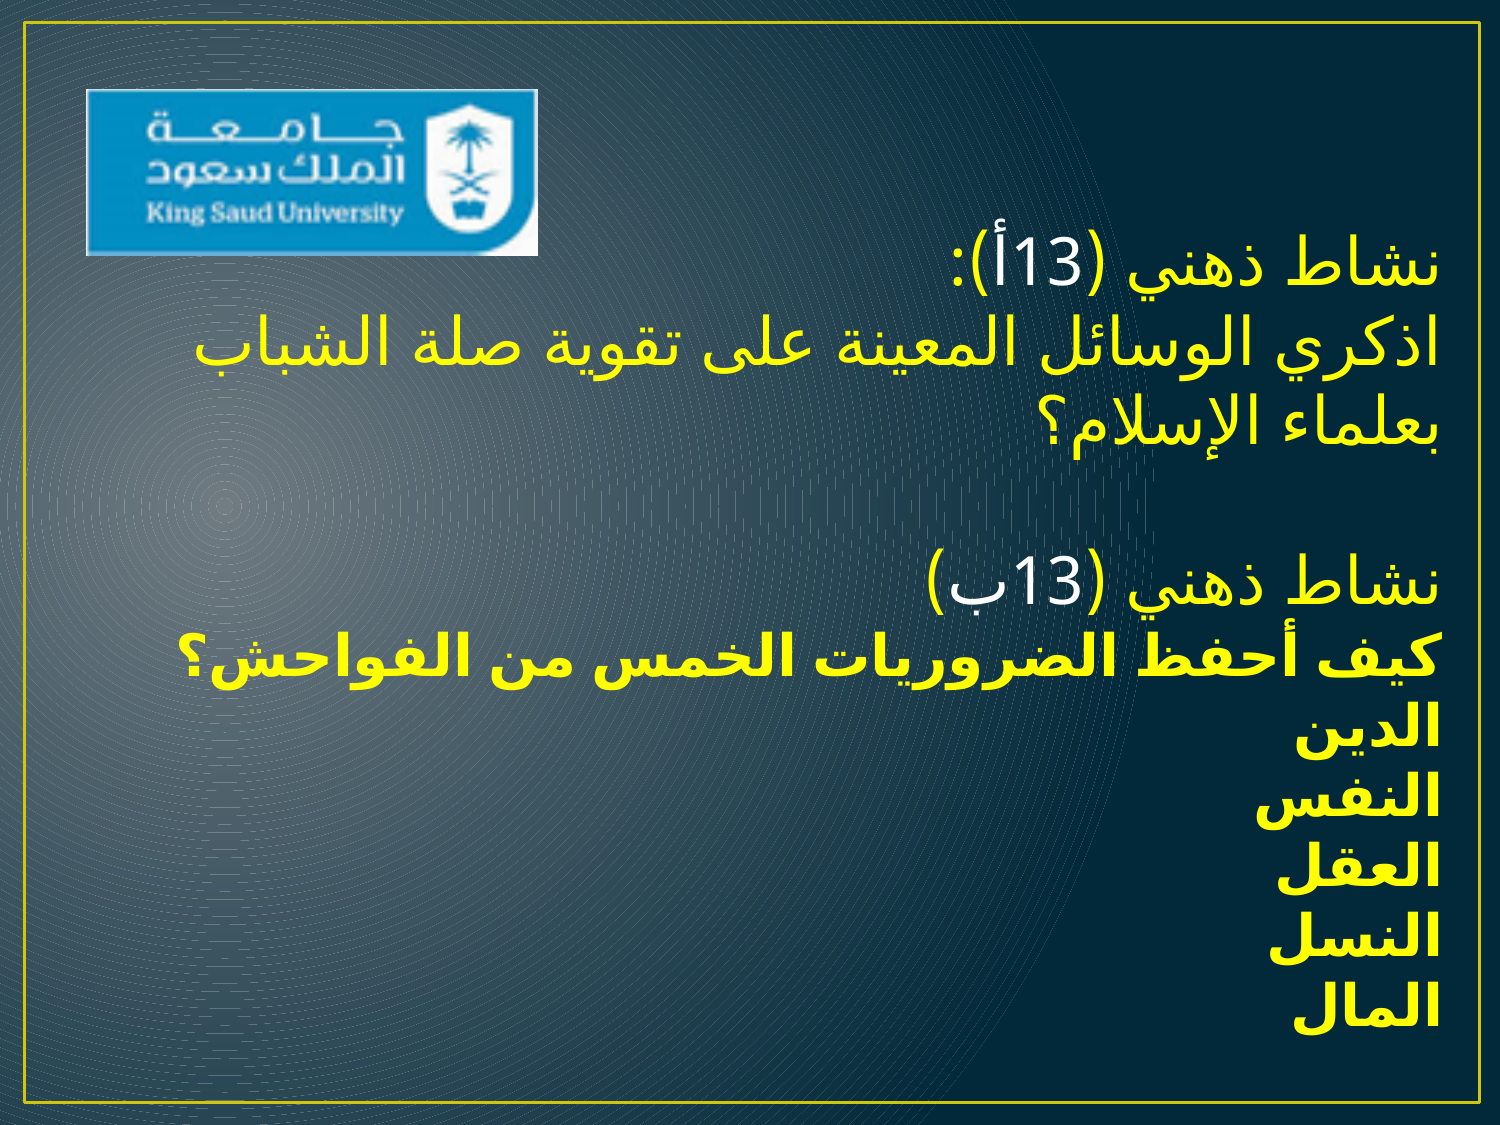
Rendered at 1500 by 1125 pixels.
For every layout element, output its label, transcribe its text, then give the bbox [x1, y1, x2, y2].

text_box نشاط ذهني (13أ): اذكري الوسائل المعينة على تقوية صلة الشباب بعلماء الإسلام؟ نشاط ذهني (13ب) كيف أحفظ الضروريات الخمس من الفواحش؟ الدين النفس العقل النسل المال [46, 210, 1459, 1125]
picture [85, 89, 538, 256]
